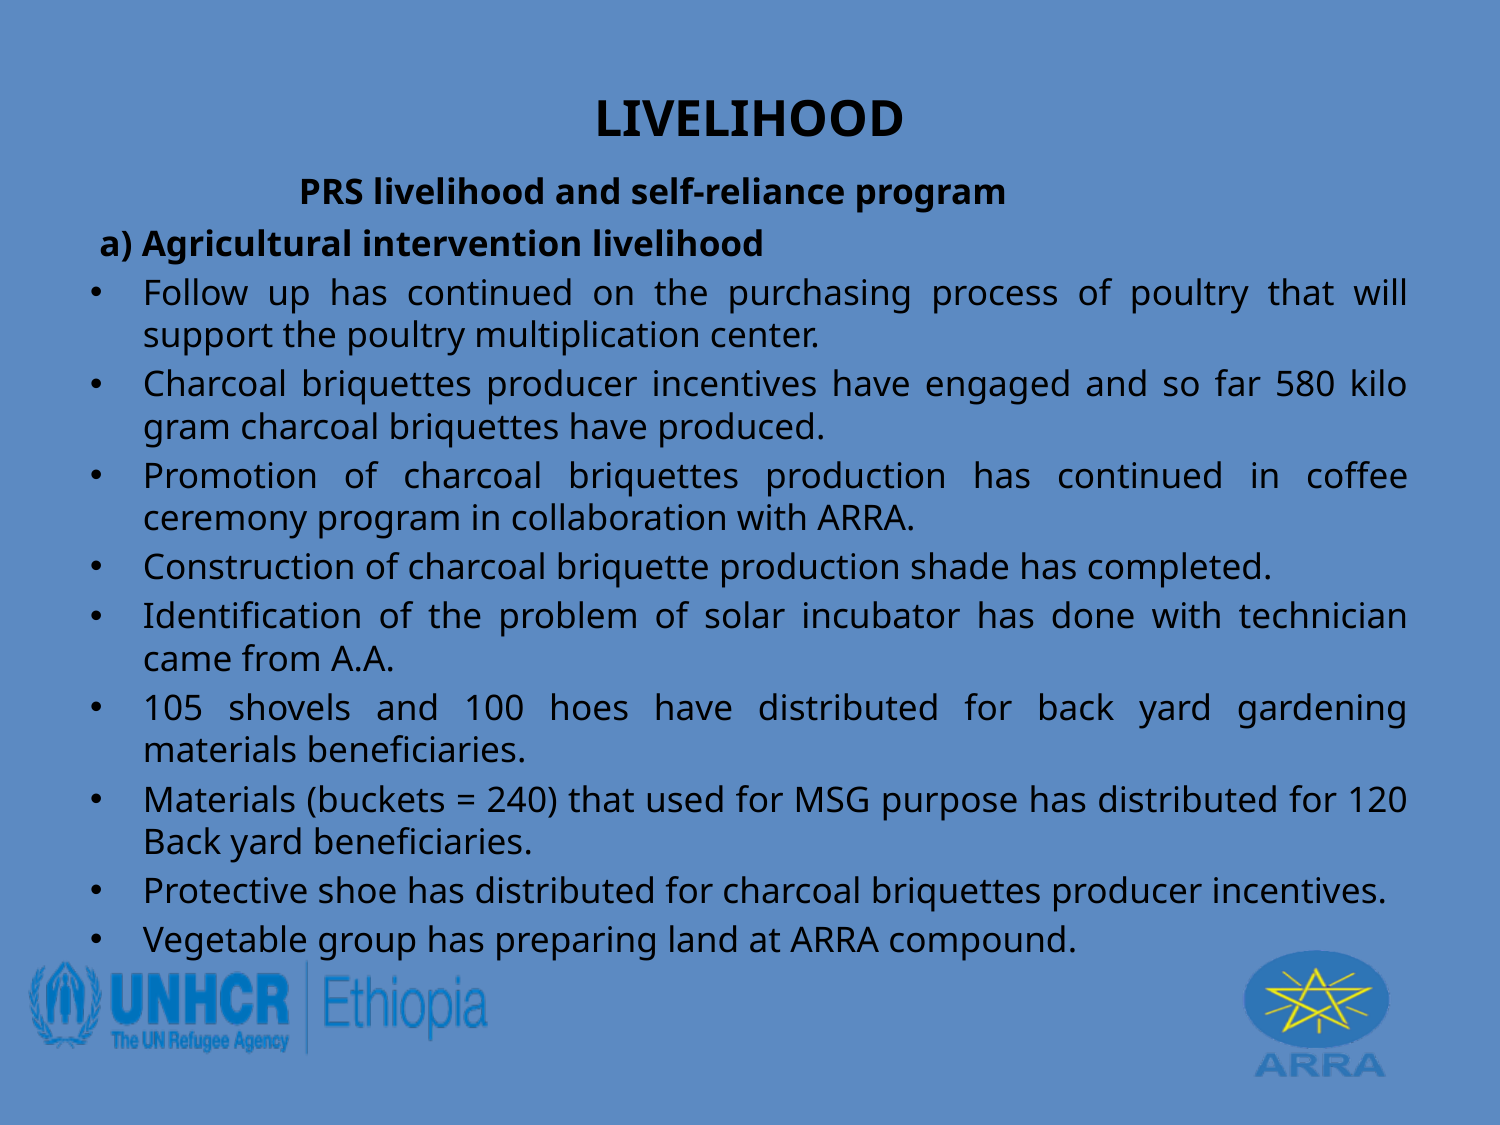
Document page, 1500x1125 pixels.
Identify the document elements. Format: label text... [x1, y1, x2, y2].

list PRS livelihood and self-reliance program a) Agricultural intervention livelihood Follow up has continued on the purchasing process of poultry that will support the poultry multiplication center. Charcoal briquettes producer incentives have engaged and so far 580 kilo gram charcoal briquettes have produced. Promotion of charcoal briquettes production has continued in coffee ceremony program in collaboration with ARRA. Construction of charcoal briquette production shade has completed. Identification of the problem of solar incubator has done with technician came from A.A. 105 shovels and 100 hoes have distributed for back yard gardening materials beneficiaries. Materials (buckets = 240) that used for MSG purpose has distributed for 120 Back yard beneficiaries. Protective shoe has distributed for charcoal briquettes producer incentives. Vegetable group has preparing land at ARRA compound. [75, 149, 1425, 1005]
title LIVELIHOOD [75, 45, 1425, 149]
picture [0, 912, 488, 1104]
picture [1224, 949, 1413, 1104]
